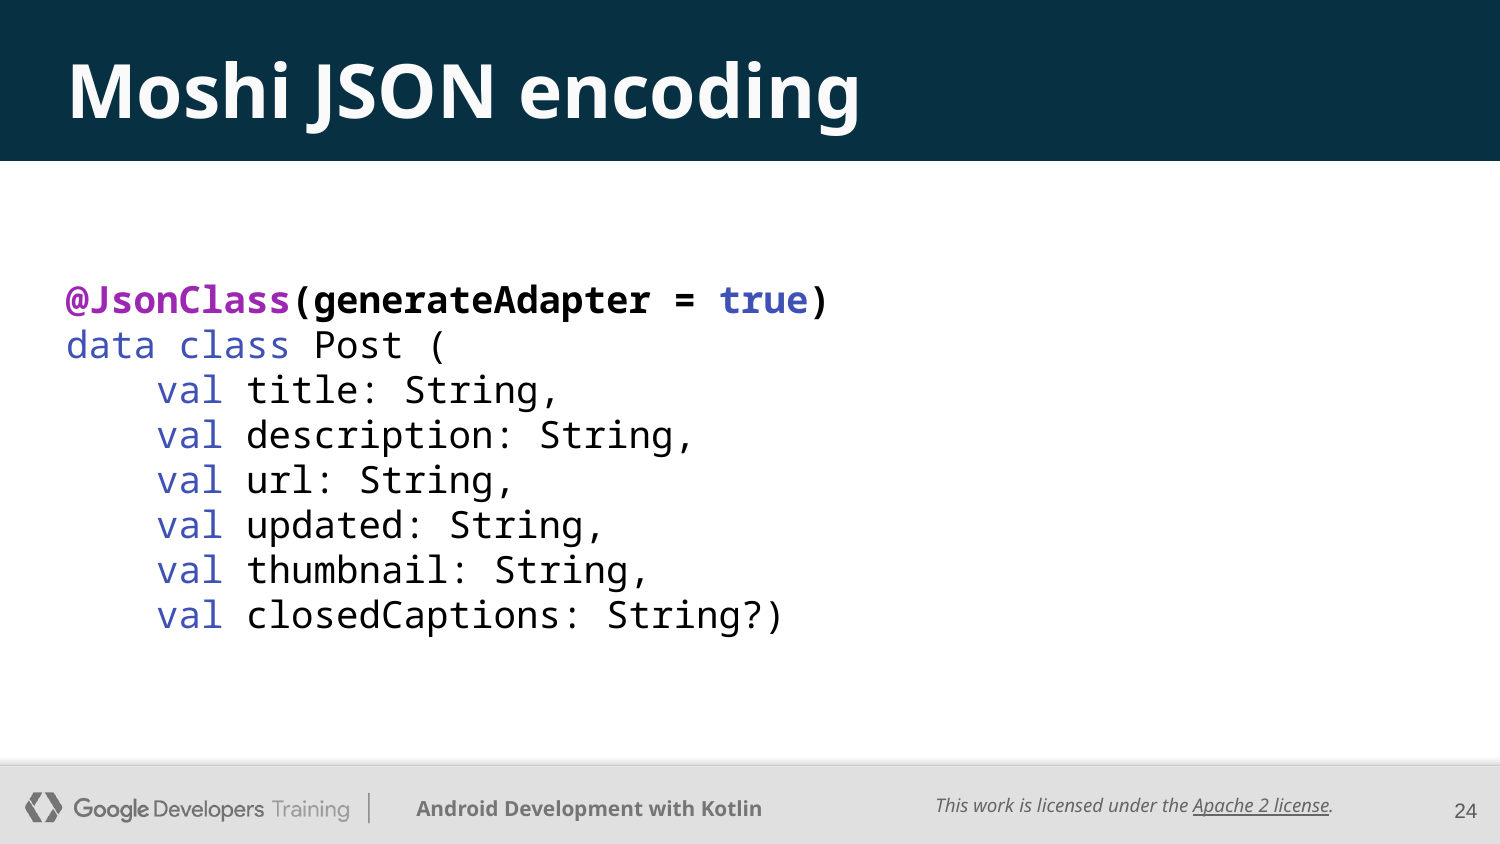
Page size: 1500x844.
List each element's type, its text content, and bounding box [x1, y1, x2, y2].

slide_number ‹#› [1402, 777, 1493, 842]
title Moshi JSON encoding [51, 28, 1449, 122]
list @JsonClass(generateAdapter = true) data class Post ( val title: String, val description: String, val url: String, val updated: String, val thumbnail: String, val closedCaptions: String?) [51, 260, 1449, 663]
picture [0, 161, 1500, 844]
